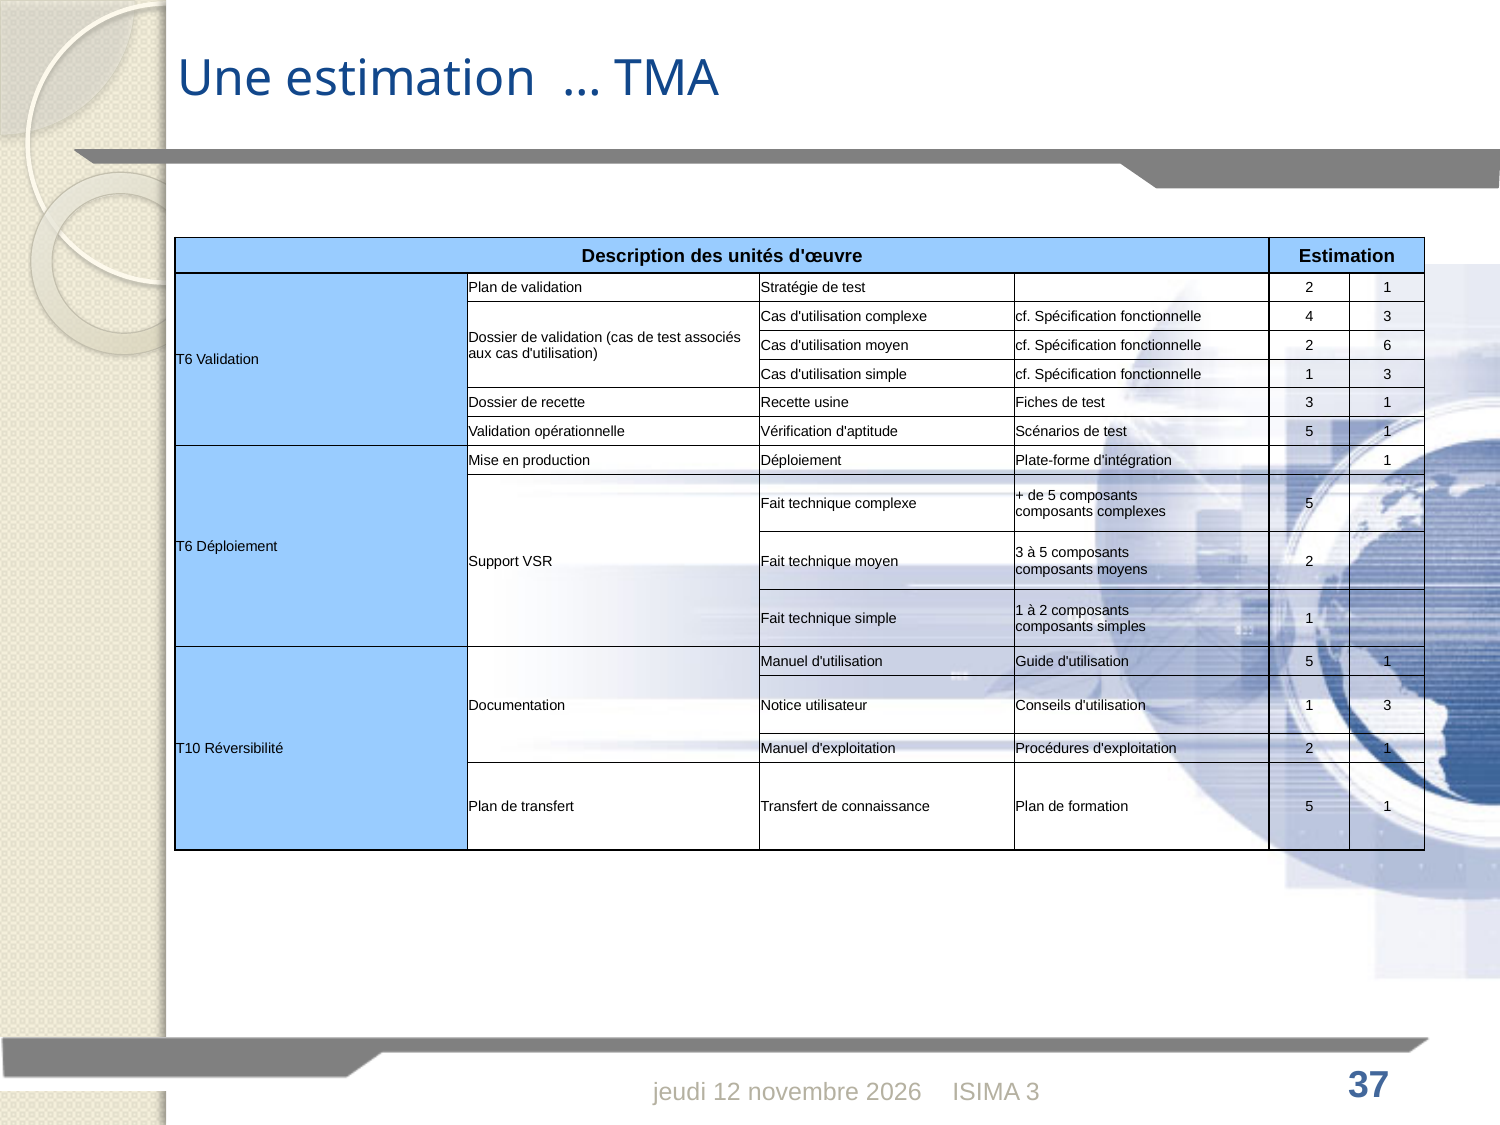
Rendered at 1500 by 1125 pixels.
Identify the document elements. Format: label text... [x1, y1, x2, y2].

picture [1413, 1037, 1433, 1091]
table_cell [1350, 475, 1424, 531]
table_cell Notice utilisateur [760, 676, 1014, 733]
table_cell [1350, 590, 1424, 646]
table_cell T10 Réversibilité [176, 647, 467, 849]
table_cell + de 5 composants composants complexes [1015, 475, 1268, 531]
table_cell 3 [1350, 360, 1424, 387]
table_cell Fiches de test [1015, 388, 1268, 416]
table_cell Recette usine [760, 388, 1014, 416]
table_cell Dossier de recette [468, 388, 759, 416]
table_cell 5 [1270, 647, 1349, 675]
table_cell Support VSR [468, 475, 759, 646]
table_cell [1015, 274, 1268, 301]
table_cell cf. Spécification fonctionnelle [1015, 360, 1268, 387]
table_cell 2 [1270, 331, 1349, 359]
table_cell cf. Spécification fonctionnelle [1015, 331, 1268, 359]
table_cell [1350, 532, 1424, 589]
table_cell 5 [1270, 763, 1349, 849]
table_cell Procédures d'exploitation [1015, 734, 1268, 762]
table_cell Vérification d'aptitude [760, 417, 1014, 445]
table_cell Conseils d'utilisation [1015, 676, 1268, 733]
table_cell 1 [1350, 417, 1424, 445]
table_cell Déploiement [760, 446, 1014, 474]
table_cell 4 [1270, 302, 1349, 330]
table_cell 3 [1350, 676, 1424, 733]
table_cell cf. Spécification fonctionnelle [1015, 302, 1268, 330]
table_cell Documentation [468, 647, 759, 762]
table_cell Manuel d'exploitation [760, 734, 1014, 762]
table_cell Fait technique moyen [760, 532, 1014, 589]
table_header Description des unités d'œuvre [176, 238, 1268, 272]
table_cell 2 [1270, 274, 1349, 301]
table_cell 1 [1270, 590, 1349, 646]
table_cell Dossier de validation (cas de test associés aux cas d'utilisation) [468, 302, 759, 387]
table_cell 1 [1350, 274, 1424, 301]
table_cell Plate-forme d'intégration [1015, 446, 1268, 474]
table_cell 6 [1350, 331, 1424, 359]
table_cell Fait technique complexe [760, 475, 1014, 531]
table_cell Plan de transfert [468, 763, 759, 849]
table_cell Stratégie de test [760, 274, 1014, 301]
table_cell 1 [1350, 647, 1424, 675]
table_cell Manuel d'utilisation [760, 647, 1014, 675]
slide_number mercredi 16 février 2011 [587, 1034, 937, 1113]
table_cell 5 [1270, 417, 1349, 445]
table_cell 3 [1350, 302, 1424, 330]
table_cell T6 Validation [176, 274, 467, 445]
table_cell Scénarios de test [1015, 417, 1268, 445]
table_header Estimation [1270, 238, 1424, 272]
title Une estimation … TMA [162, 37, 1500, 113]
table_cell Plan de validation [468, 274, 759, 301]
table_cell Cas d'utilisation complexe [760, 302, 1014, 330]
table_cell 1 [1350, 734, 1424, 762]
picture [0, 1037, 587, 1091]
table_cell 3 [1270, 388, 1349, 416]
table_cell 1 [1350, 763, 1424, 849]
table_cell Cas d'utilisation simple [760, 360, 1014, 387]
table_cell [1270, 446, 1349, 474]
table_cell Transfert de connaissance [760, 763, 1014, 849]
footer ISIMA 3 [937, 1034, 1413, 1113]
table_cell Guide d'utilisation [1015, 647, 1268, 675]
table_cell Validation opérationnelle [468, 417, 759, 445]
table_cell Mise en production [468, 446, 759, 474]
table_cell 1 à 2 composants composants simples [1015, 590, 1268, 646]
table_cell 1 [1350, 388, 1424, 416]
table_cell 2 [1270, 734, 1349, 762]
table_cell T6 Déploiement [176, 446, 467, 646]
table_cell 1 [1350, 446, 1424, 474]
table_cell 2 [1270, 532, 1349, 589]
table_cell 5 [1270, 475, 1349, 531]
table_cell 1 [1270, 360, 1349, 387]
table_cell Plan de formation [1015, 763, 1268, 849]
table_cell 3 à 5 composants composants moyens [1015, 532, 1268, 589]
table_cell Cas d'utilisation moyen [760, 331, 1014, 359]
picture [318, 264, 1500, 1025]
table_cell Fait technique simple [760, 590, 1014, 646]
table_cell 1 [1270, 676, 1349, 733]
